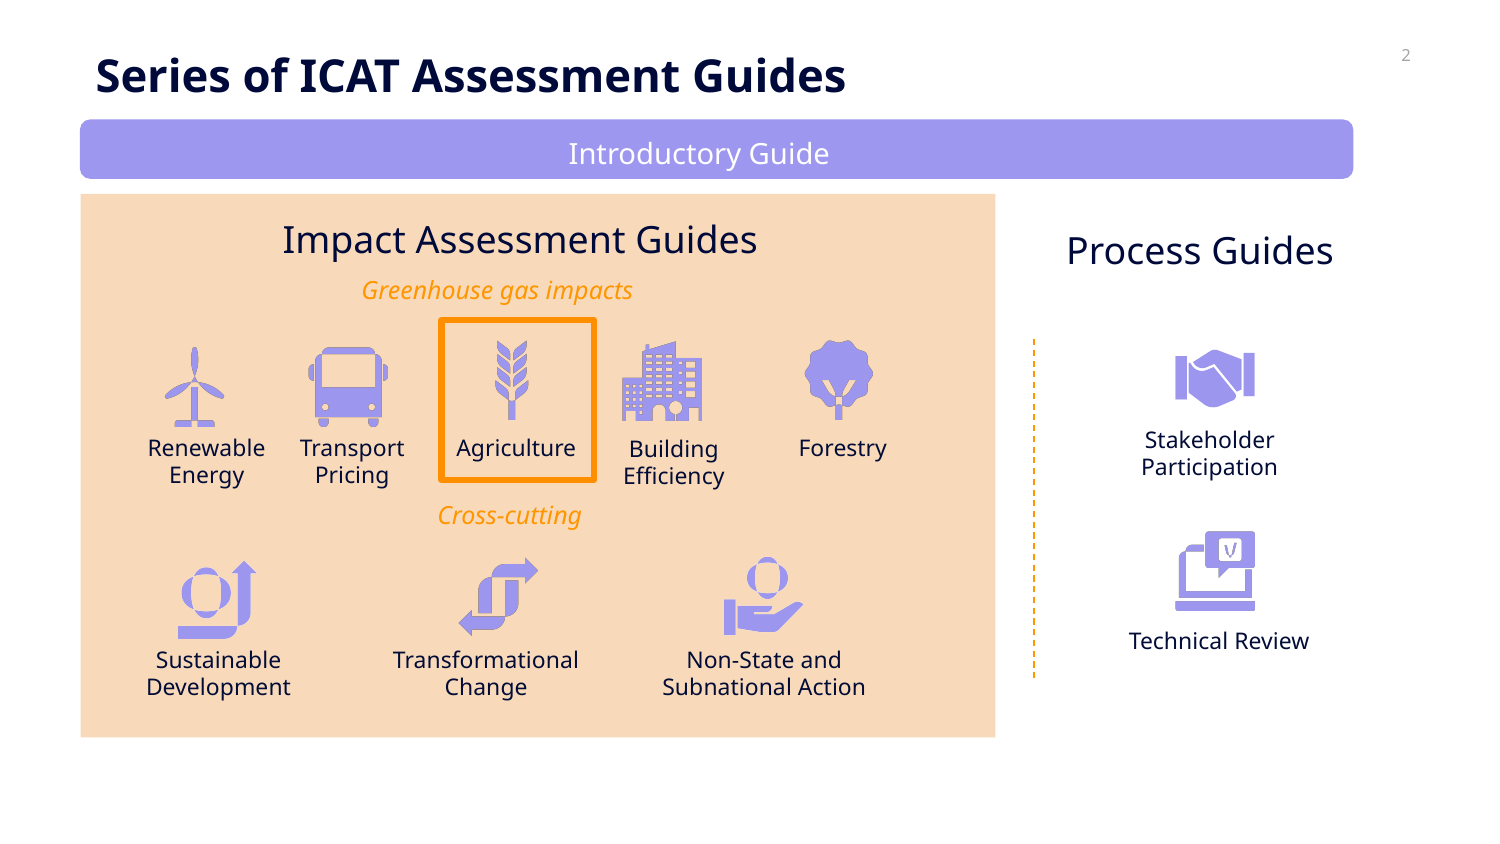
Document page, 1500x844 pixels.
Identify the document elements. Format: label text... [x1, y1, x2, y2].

picture [1175, 338, 1255, 419]
text_box [441, 319, 595, 480]
text_box Process Guides [948, 221, 1452, 273]
text_box [80, 193, 996, 221]
picture [798, 340, 879, 420]
text_box Building Efficiency [597, 428, 751, 487]
text_box Technical Review [1085, 620, 1353, 655]
text_box Stakeholder Participation [1125, 419, 1295, 478]
picture [458, 556, 538, 636]
text_box Transformational Change [376, 639, 596, 698]
text_box Sustainable Development [130, 639, 308, 698]
text_box Introductory Guide [257, 120, 1142, 186]
text_box [80, 262, 996, 738]
picture [1175, 531, 1255, 611]
picture [724, 556, 804, 636]
text_box Transport Pricing [283, 427, 422, 486]
picture [178, 560, 258, 640]
text_box Greenhouse gas impacts [80, 268, 915, 307]
picture [471, 340, 551, 420]
text_box Forestry [773, 427, 912, 462]
text_box Series of ICAT Assessment Guides [80, 31, 1449, 117]
picture [155, 347, 235, 427]
text_box Non-State and Subnational Action [633, 639, 895, 698]
text_box [1142, 120, 1353, 179]
picture [622, 341, 702, 421]
text_box Impact Assessment Guides [48, 210, 993, 262]
text_box Renewable Energy [130, 427, 283, 486]
text_box Cross-cutting [93, 493, 927, 532]
text_box [80, 120, 257, 179]
picture [308, 347, 388, 427]
